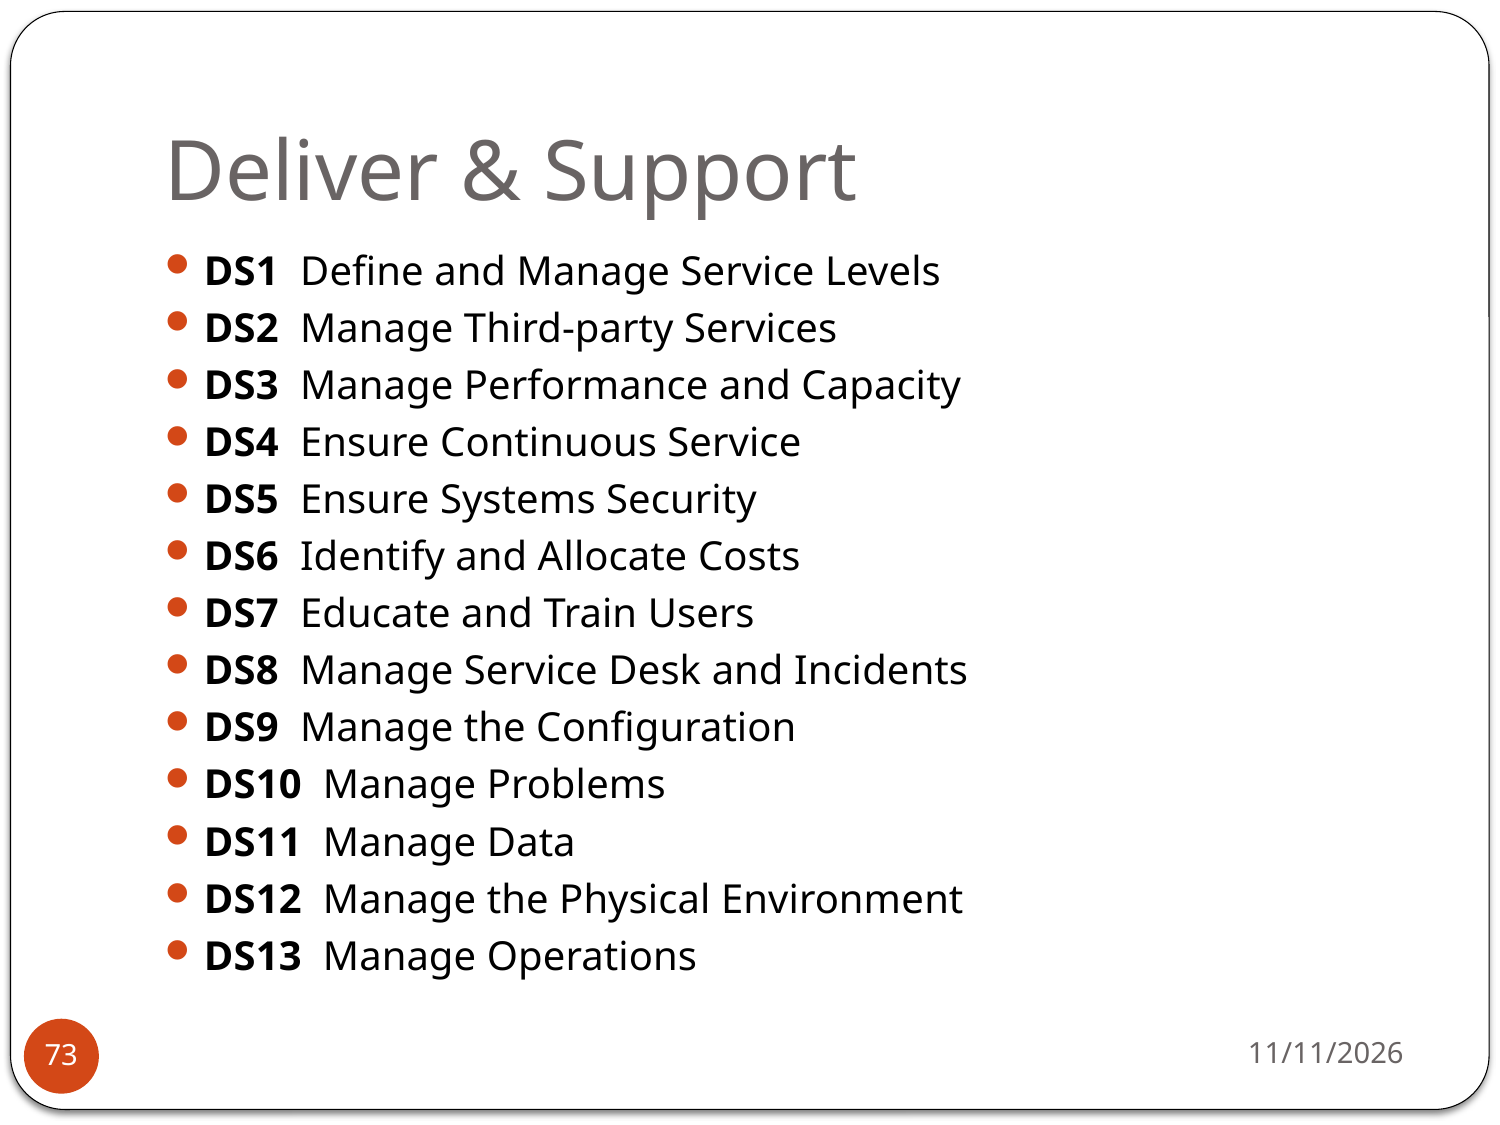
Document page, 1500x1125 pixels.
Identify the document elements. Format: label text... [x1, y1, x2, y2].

slide_number 73 [23, 1018, 99, 1094]
title Deliver & Support [150, 45, 1425, 233]
list DS1 Define and Manage Service Levels DS2 Manage Third-party Services DS3 Manage Performance and Capacity DS4 Ensure Continuous Service DS5 Ensure Systems Security DS6 Identify and Allocate Costs DS7 Educate and Train Users DS8 Manage Service Desk and Incidents DS9 Manage the Configuration DS10 Manage Problems DS11 Manage Data DS12 Manage the Physical Environment DS13 Manage Operations [150, 237, 1425, 988]
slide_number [1012, 1015, 1419, 1094]
